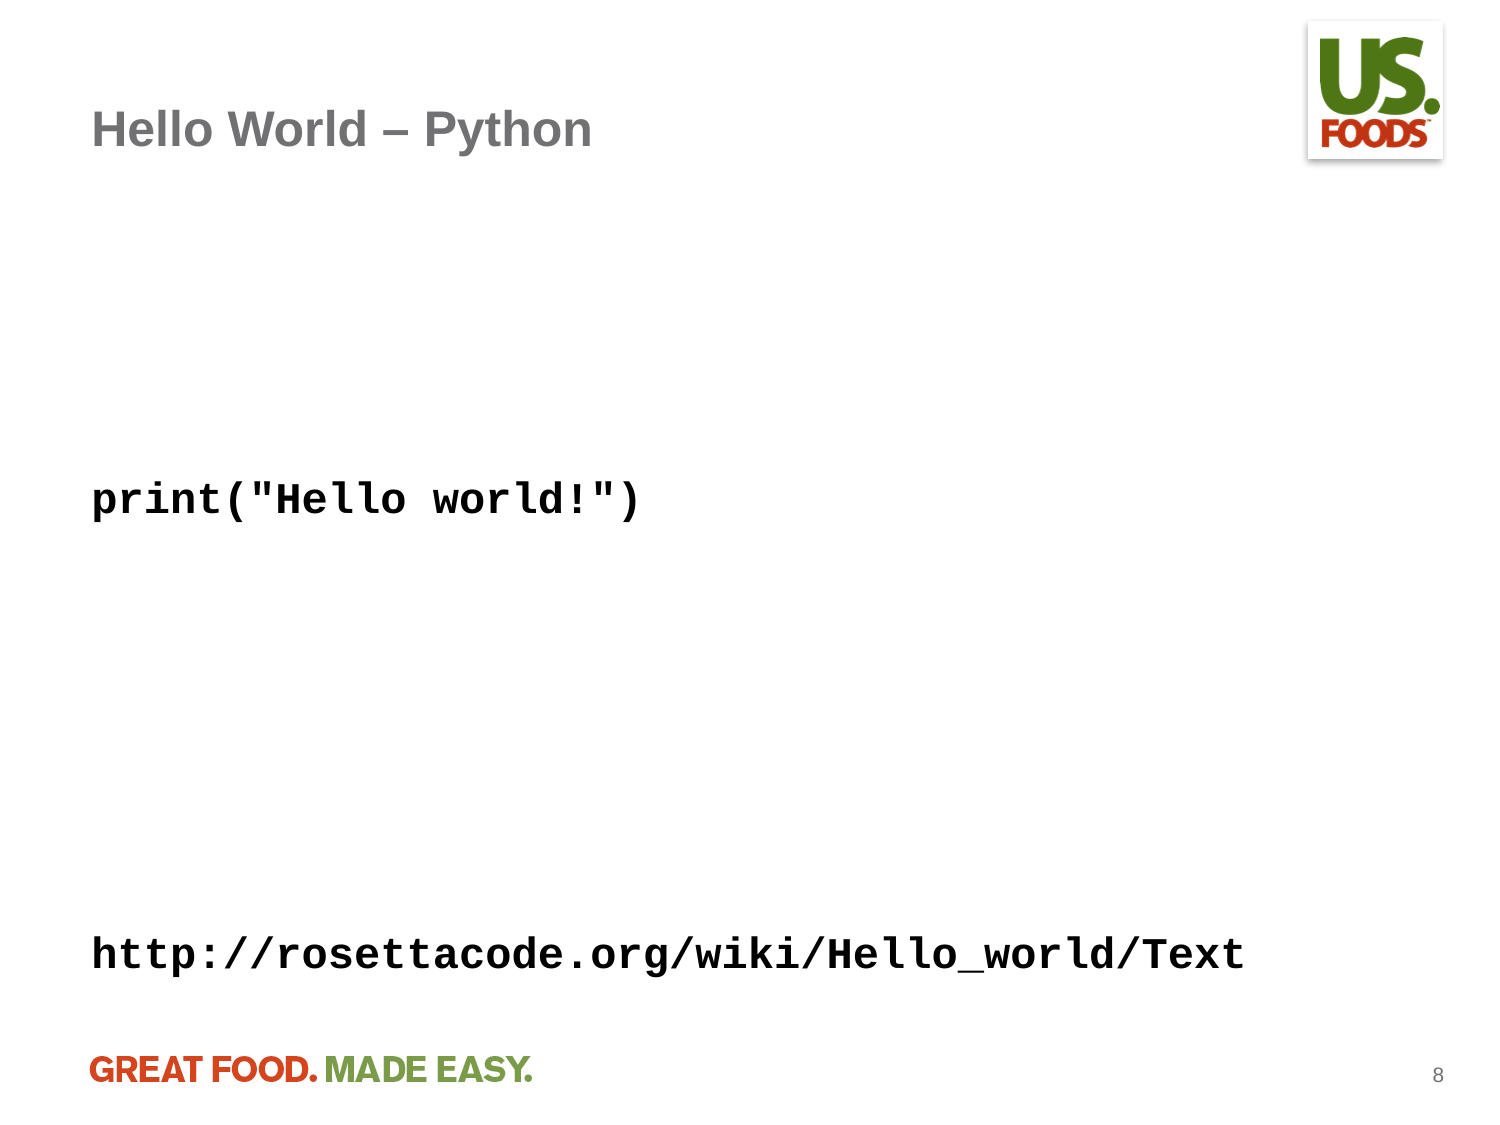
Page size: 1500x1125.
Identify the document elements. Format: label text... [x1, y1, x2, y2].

list print("Hello world!") http://rosettacode.org/wiki/Hello_world/Text [91, 209, 1421, 885]
picture [66, 1018, 557, 1117]
title Hello World – Python [91, 16, 1277, 157]
picture [1320, 37, 1440, 148]
